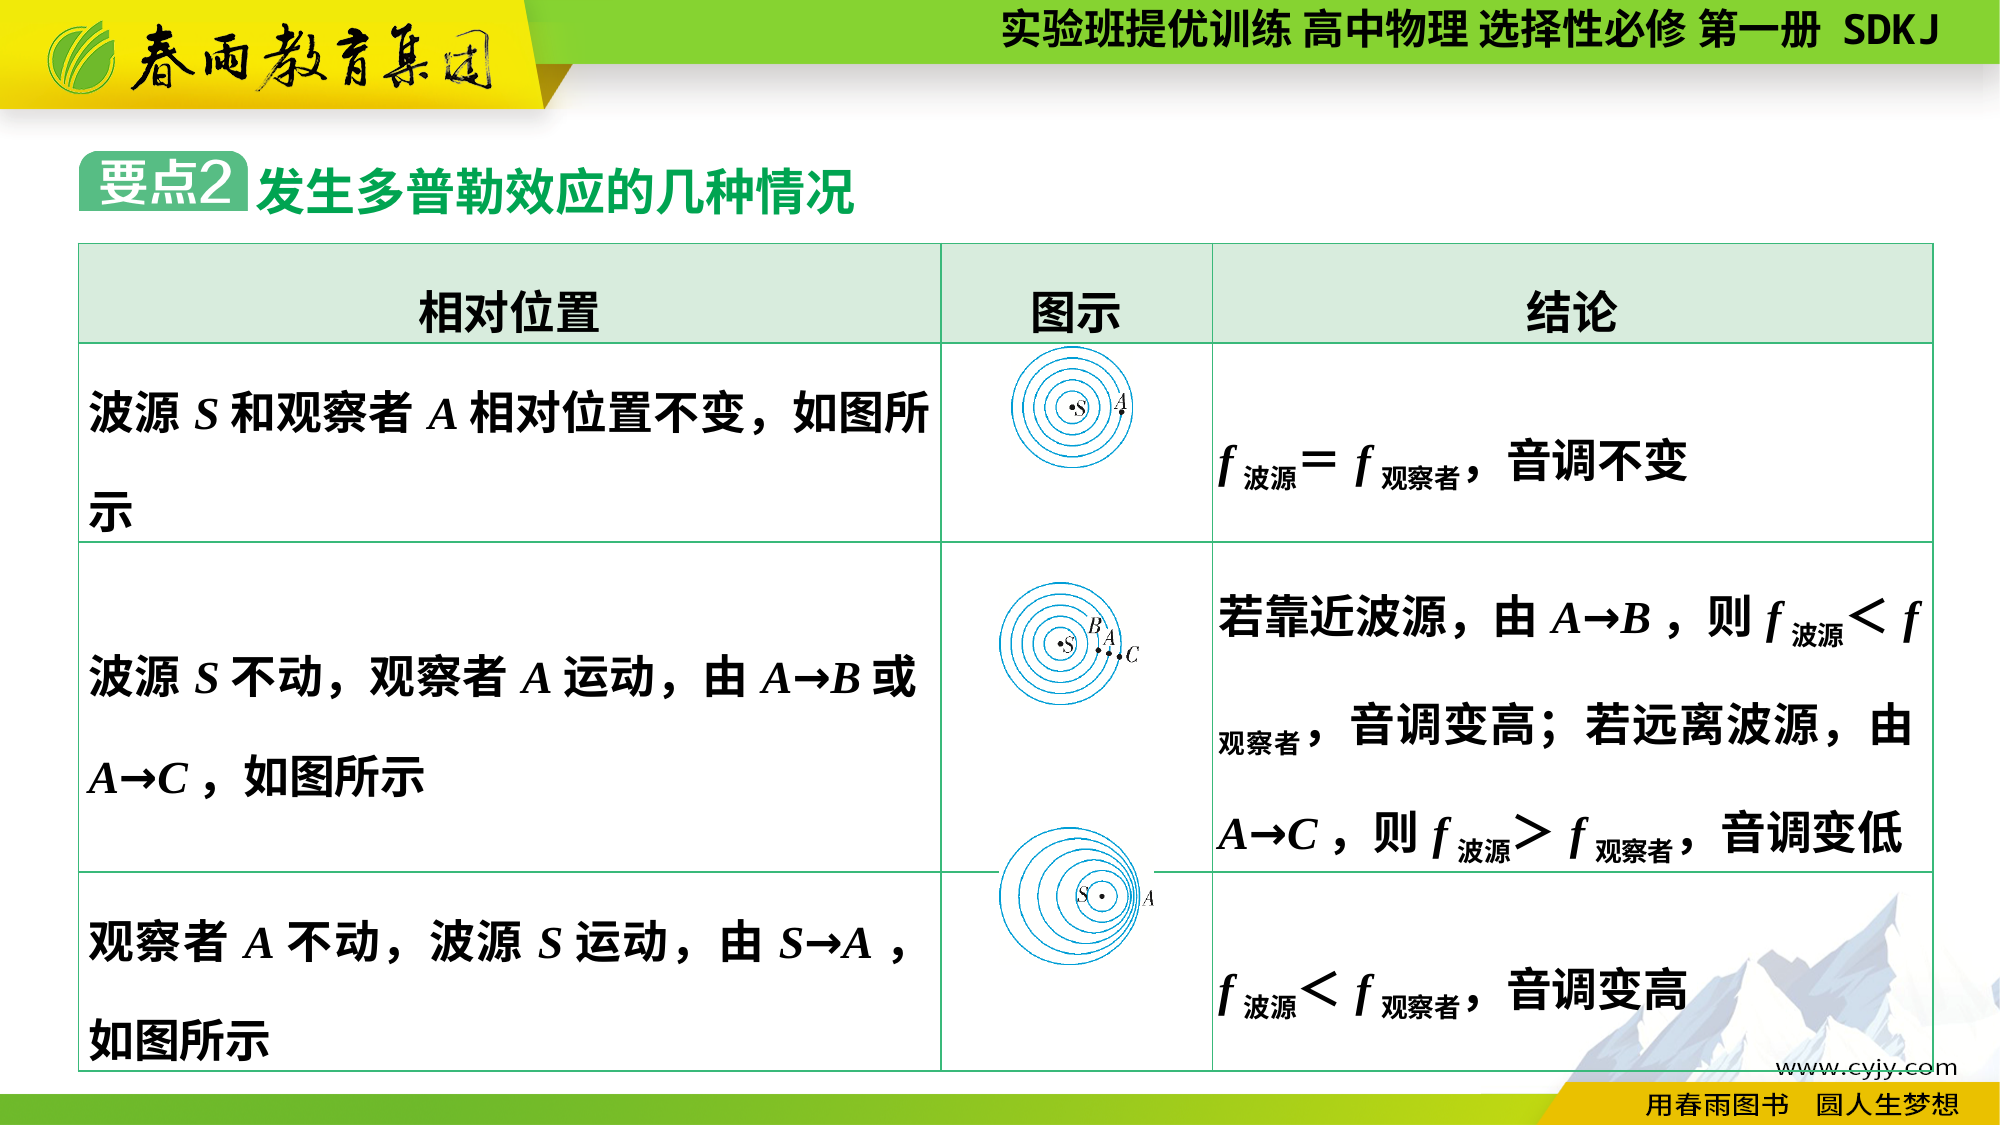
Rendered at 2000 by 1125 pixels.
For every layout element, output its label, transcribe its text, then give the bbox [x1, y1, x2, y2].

table_cell [942, 344, 1212, 541]
table_cell [942, 543, 1212, 871]
table_cell 波源S和观察者A相对位置不变，如图所示 [79, 344, 940, 541]
table_cell 观察者A不动，波源S运动，由S→A，如图所示 [79, 873, 940, 1070]
table_header 结论 [1213, 244, 1932, 342]
table_cell [942, 873, 1212, 1070]
table_header 图示 [942, 244, 1212, 342]
table_header 相对位置 [79, 244, 940, 342]
table_cell 波源S不动，观察者A运动，由A→B或A→C，如图所示 [79, 543, 940, 871]
table_cell f波源＜f观察者，音调变高 [1213, 873, 1932, 1070]
table_cell 若靠近波源，由A→B，则f波源＜f观察者，音调变高；若远离波源，由A→C，则f波源＞f观察者，音调变低 [1213, 543, 1932, 871]
table_cell f波源＝f观察者，音调不变 [1213, 344, 1932, 541]
picture [0, 0, 2000, 1125]
list 发生多普勒效应的几种情况 [59, 122, 1944, 229]
